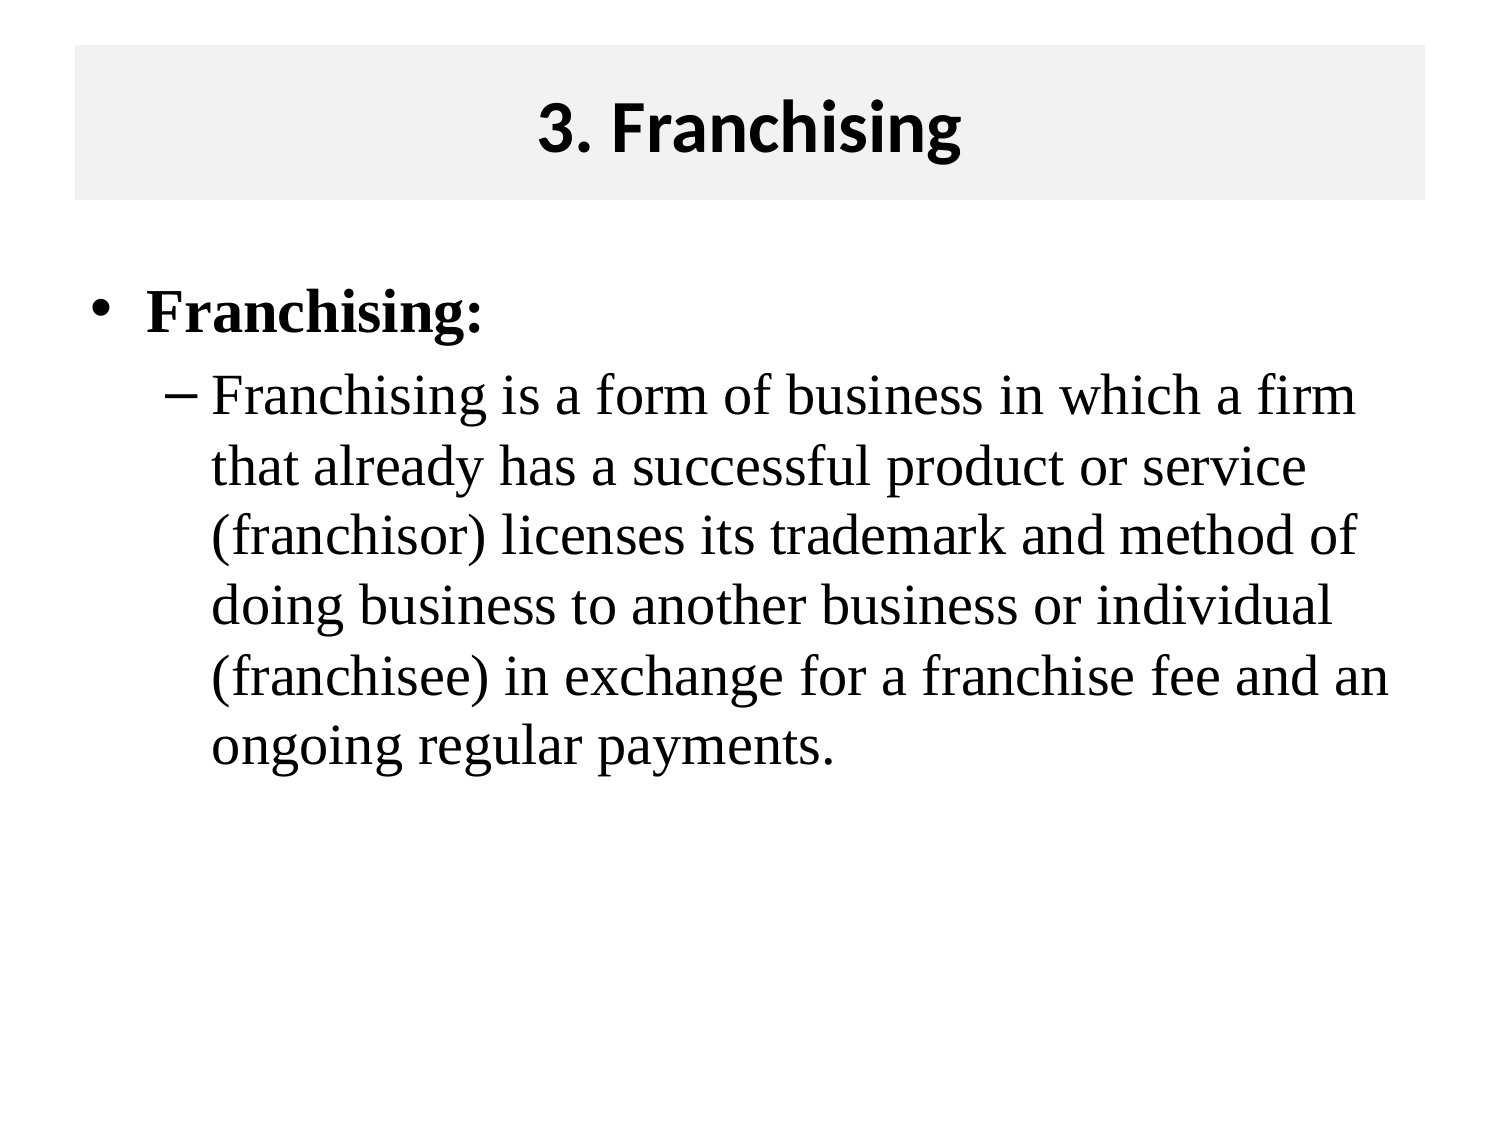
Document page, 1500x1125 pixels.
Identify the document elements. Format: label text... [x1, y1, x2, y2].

title 3. Franchising [75, 45, 1425, 200]
list Franchising: Franchising is a form of business in which a firm that already has a successful product or service (franchisor) licenses its trademark and method of doing business to another business or individual (franchisee) in exchange for a franchise fee and an ongoing regular payments. [75, 262, 1425, 1038]
